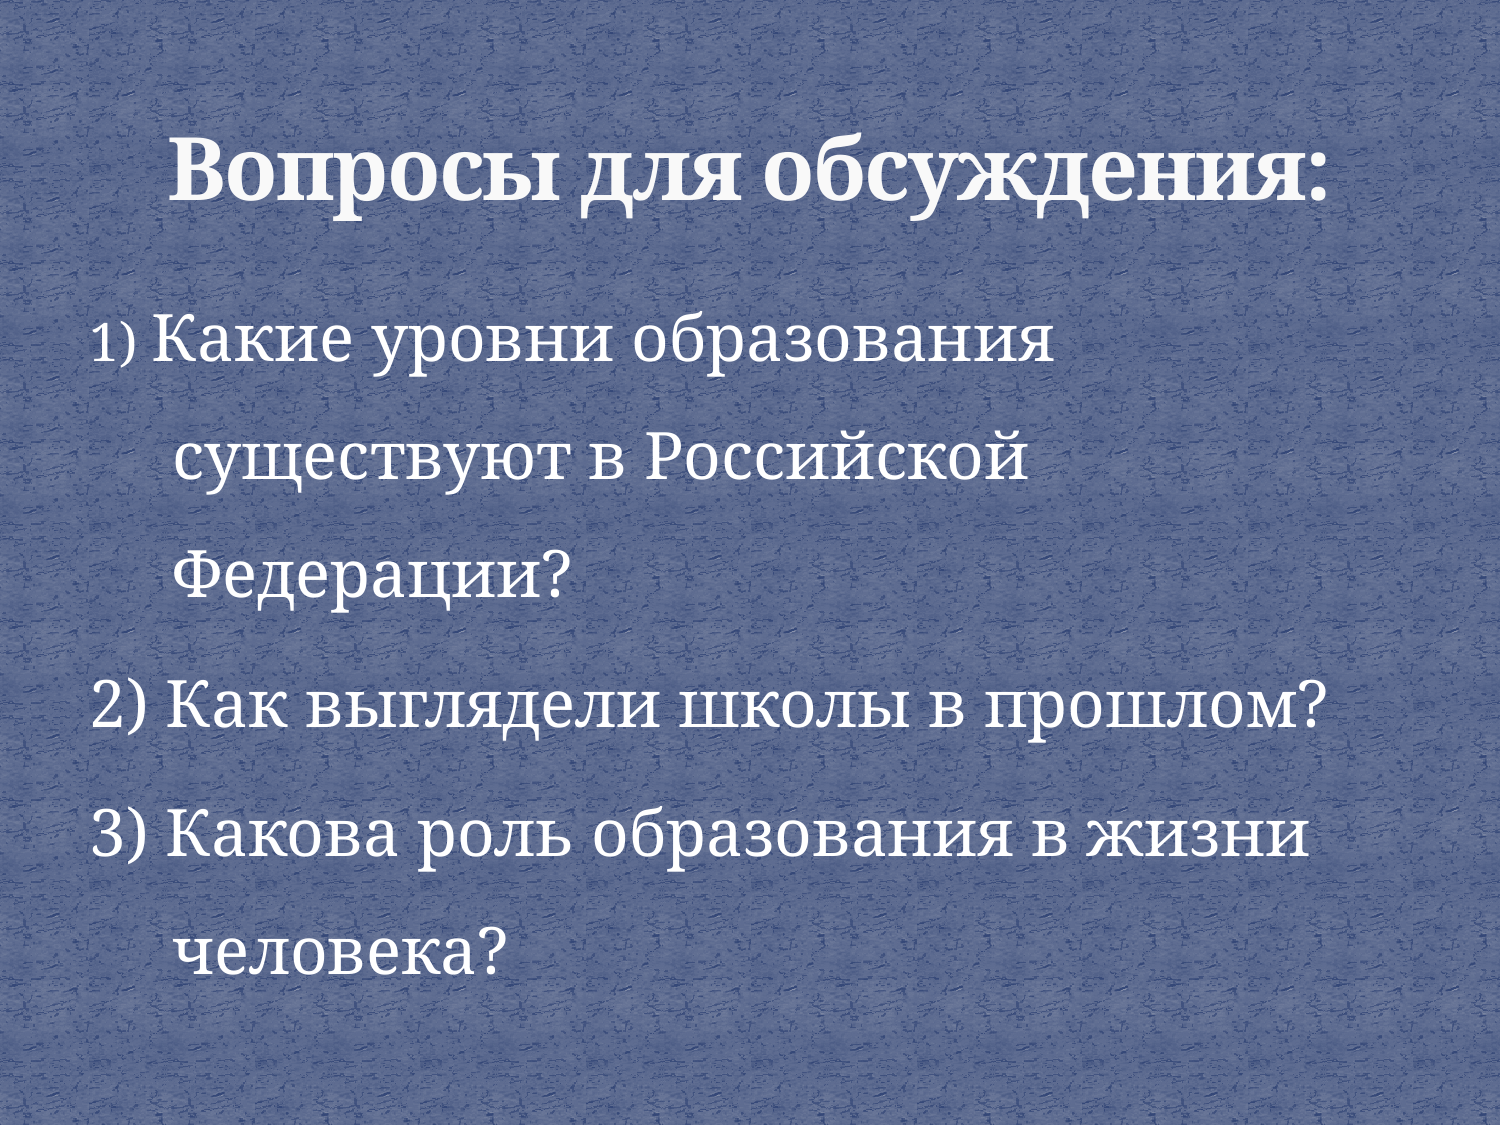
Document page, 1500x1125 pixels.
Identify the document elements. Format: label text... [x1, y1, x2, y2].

title Вопросы для обсуждения: [74, 24, 1425, 225]
list 1) Какие уровни образования существуют в Российской Федерации? 2) Как выглядели школы в прошлом? 3) Какова роль образования в жизни человека? [75, 249, 1425, 1000]
